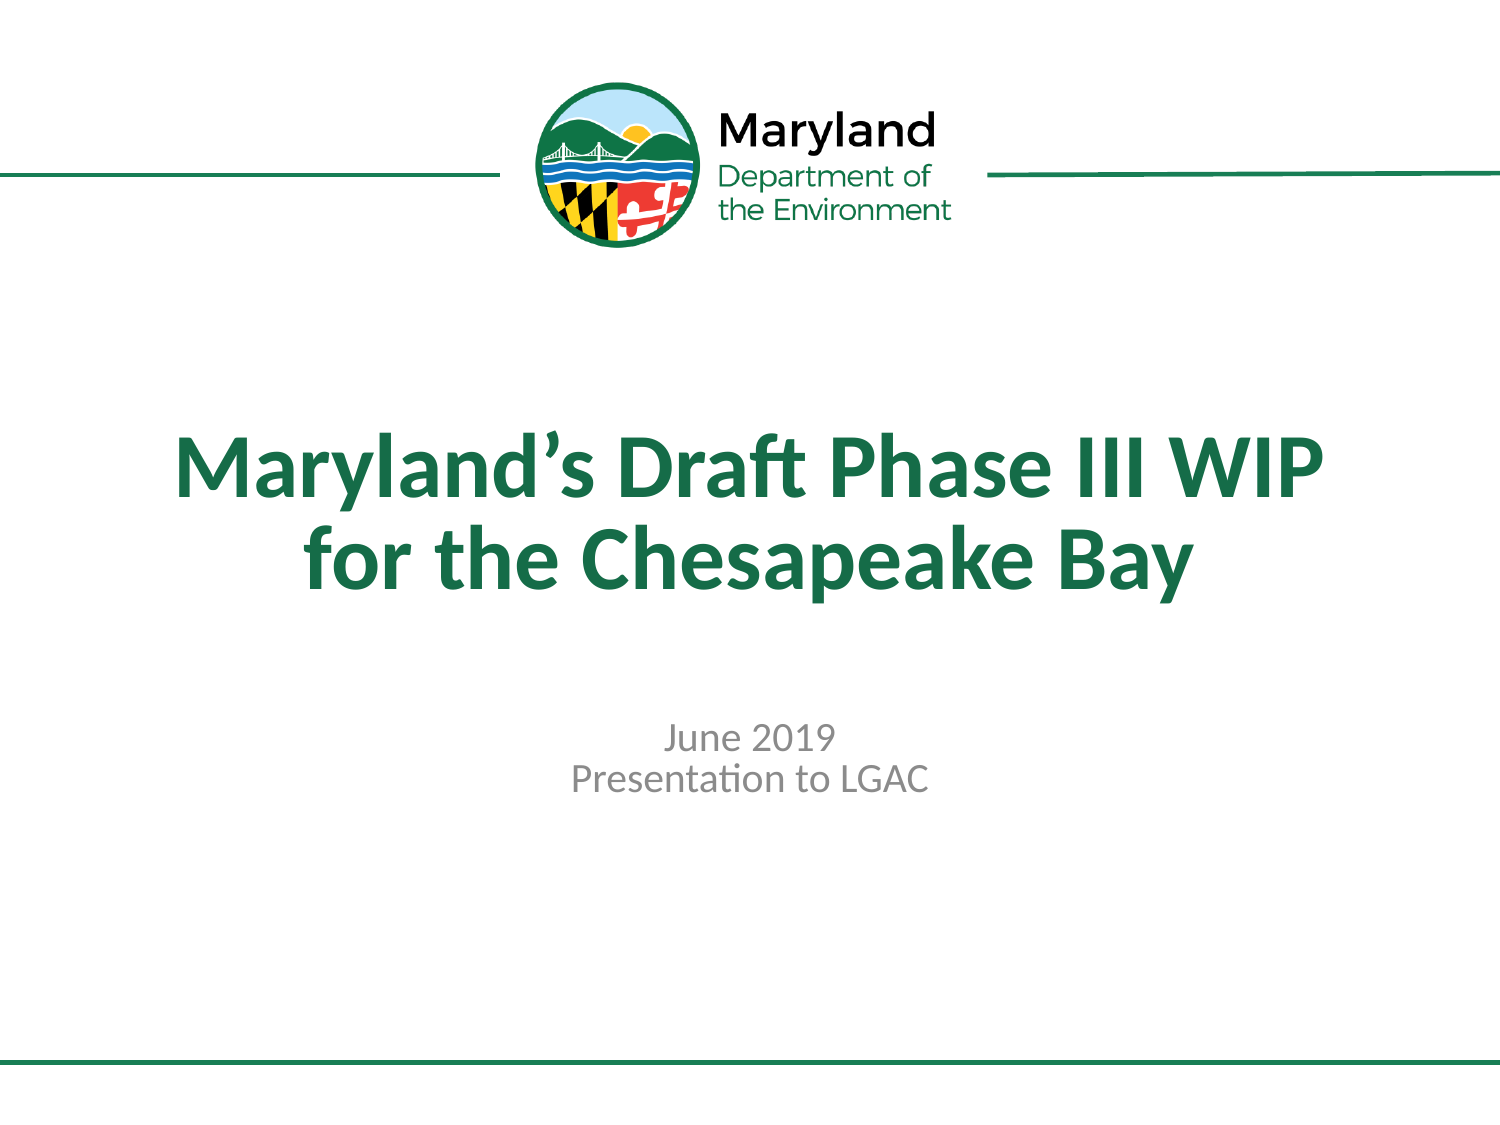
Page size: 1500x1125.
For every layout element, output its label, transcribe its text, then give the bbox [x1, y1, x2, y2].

title Maryland’s Draft Phase III WIP for the Chesapeake Bay [112, 387, 1388, 654]
subtitle June 2019 Presentation to LGAC [225, 712, 1275, 925]
picture [524, 75, 976, 255]
